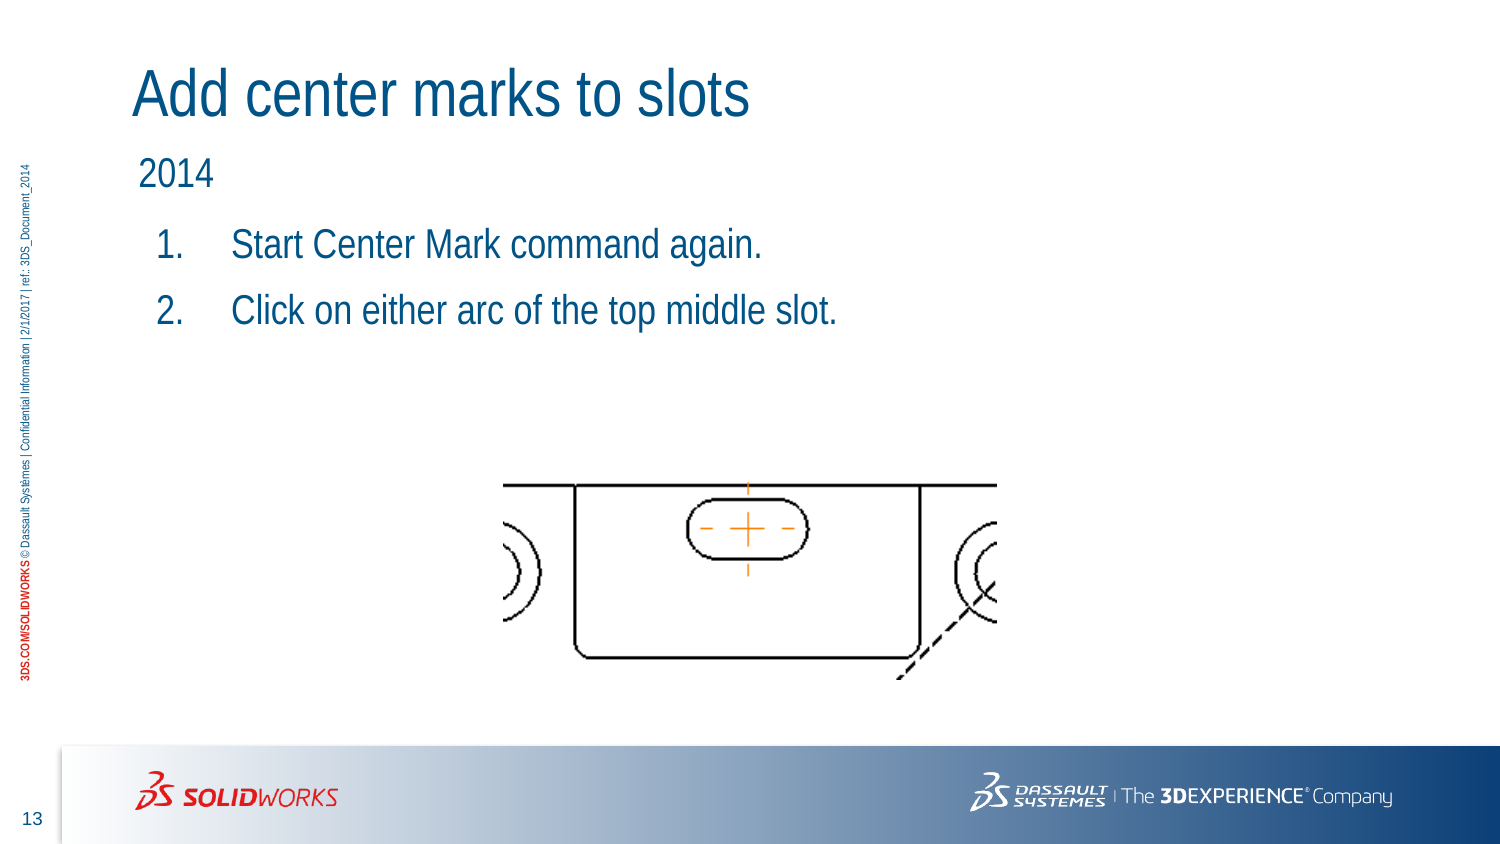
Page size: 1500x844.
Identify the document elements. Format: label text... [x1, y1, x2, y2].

picture [135, 771, 338, 810]
picture [503, 434, 997, 680]
picture [962, 771, 1400, 812]
list 2014 [123, 138, 1412, 204]
list Start Center Mark command again. Click on either arc of the top middle slot. [141, 209, 1418, 729]
title Add center marks to slots [118, 59, 1418, 121]
